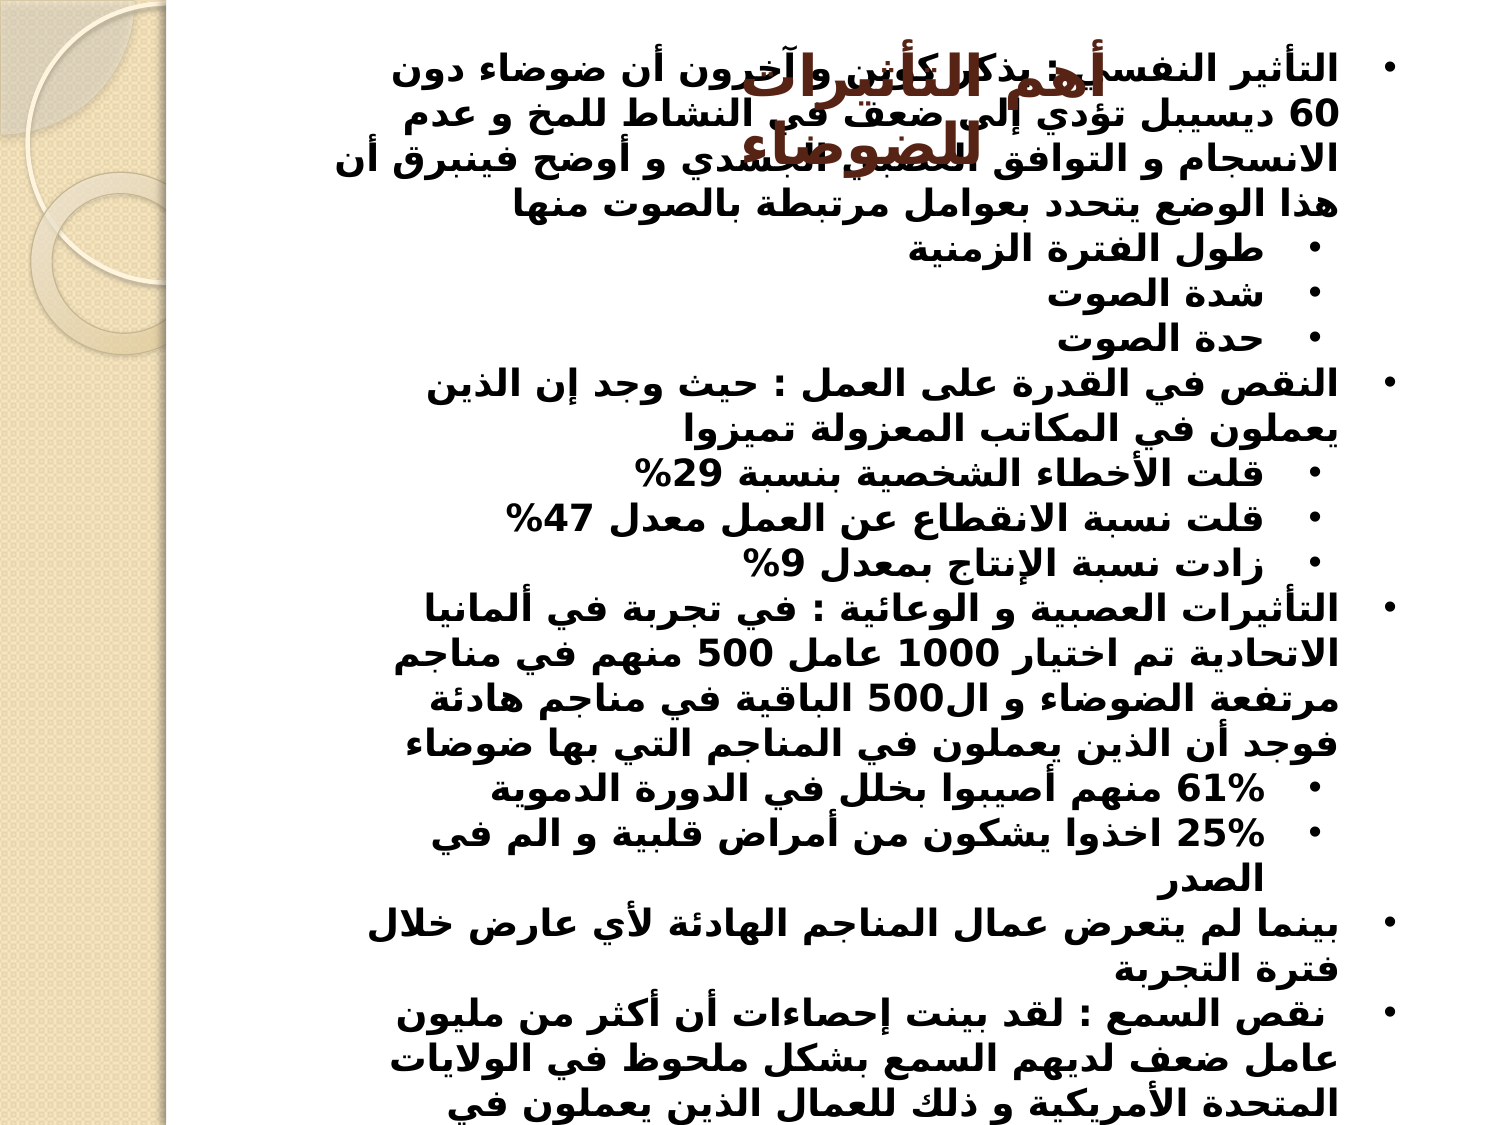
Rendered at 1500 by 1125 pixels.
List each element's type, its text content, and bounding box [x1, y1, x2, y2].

title أهم التأثيرات للضوضاء [726, 30, 1376, 185]
text_box التأثير النفسي : يذكر كوبن و آخرون أن ضوضاء دون 60 ديسيبل تؤدي إلى ضعف في النشاط للمخ و عدم الانسجام و التوافق العصبي الجسدي و أوضح فينبرق أن هذا الوضع يتحدد بعوامل مرتبطة بالصوت منها طول الفترة الزمنية شدة الصوت حدة الصوت النقص في القدرة على العمل : حيث وجد إن الذين يعملون في المكاتب المعزولة تميزوا قلت الأخطاء الشخصية بنسبة 29% قلت نسبة الانقطاع عن العمل معدل 47% زادت نسبة الإنتاج بمعدل 9% التأثيرات العصبية و الوعائية : في تجربة في ألمانيا الاتحادية تم اختيار 1000 عامل 500 منهم في مناجم مرتفعة الضوضاء و ال500 الباقية في مناجم هادئة فوجد أن الذين يعملون في المناجم التي بها ضوضاء 61% منهم أصيبوا بخلل في الدورة الدموية 25% اخذوا يشكون من أمراض قلبية و الم في الصدر بينما لم يتعرض عمال المناجم الهادئة لأي عارض خلال فترة التجربة نقص السمع : لقد بينت إحصاءات أن أكثر من مليون عامل ضعف لديهم السمع بشكل ملحوظ في الولايات المتحدة الأمريكية و ذلك للعمال الذين يعملون في الأماكن الصاخبة. [312, 36, 1412, 1125]
